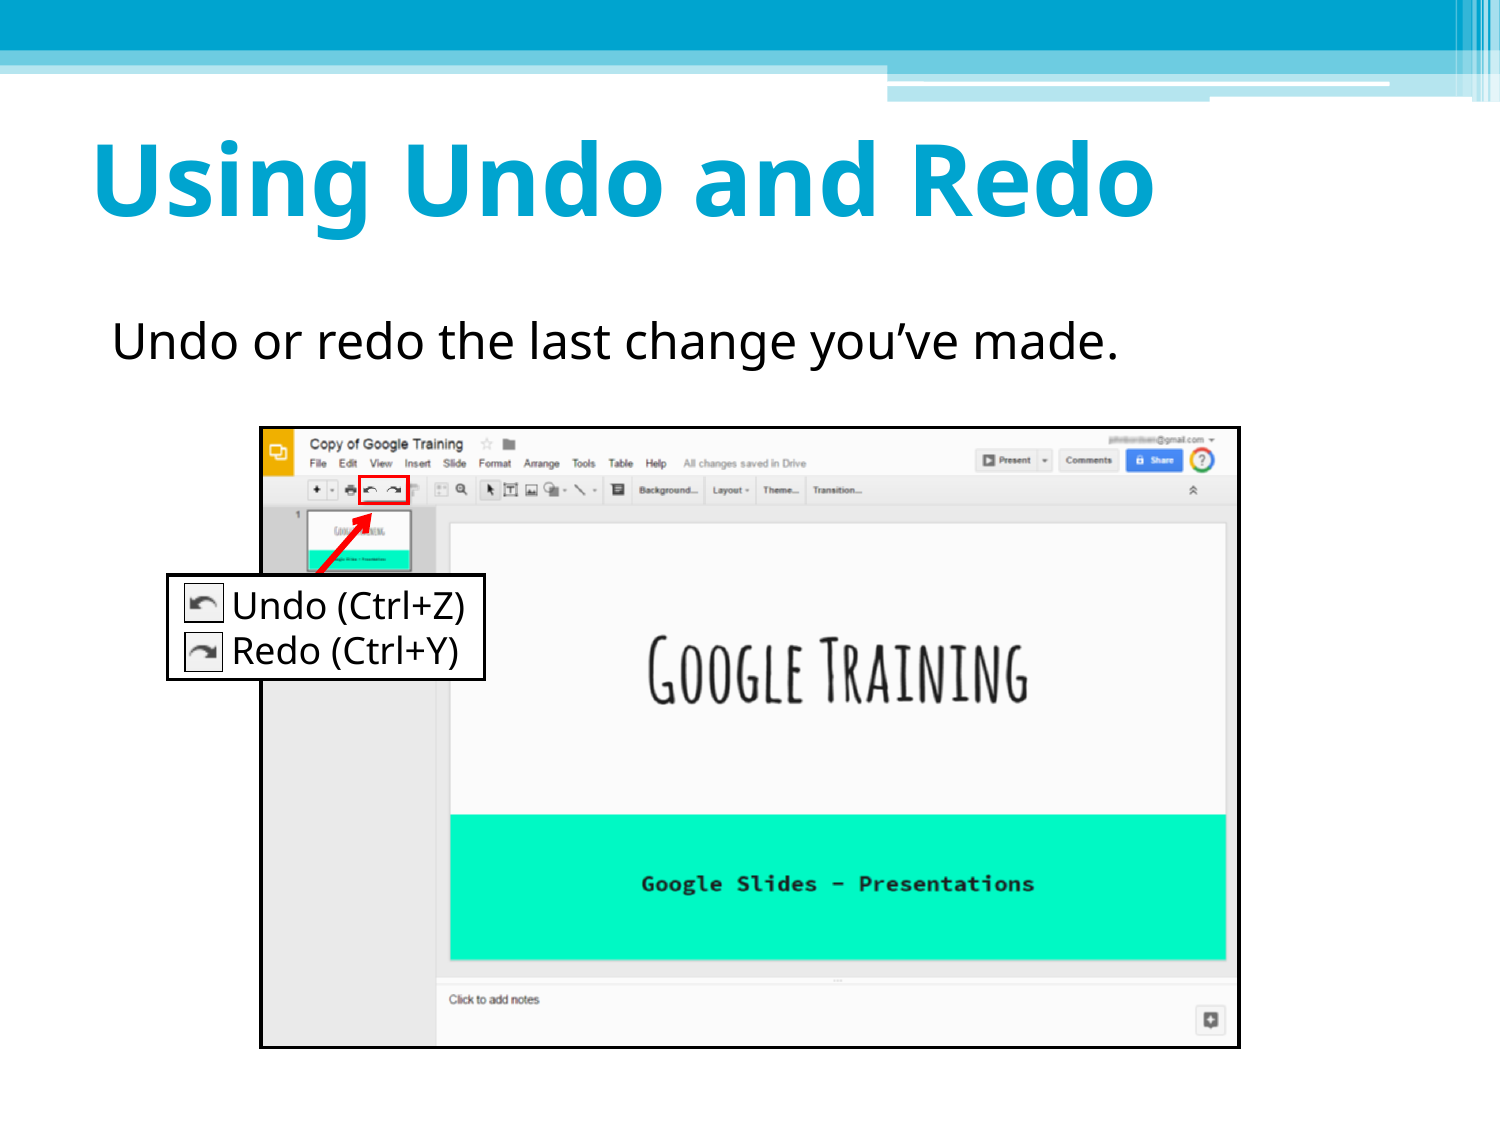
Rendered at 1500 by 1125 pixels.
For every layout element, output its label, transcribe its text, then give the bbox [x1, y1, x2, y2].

text_box Undo (Ctrl+Z) Redo (Ctrl+Y) [167, 574, 262, 680]
picture [262, 428, 1238, 1046]
list Undo or redo the last change you’ve made. [75, 302, 1418, 453]
picture [185, 584, 223, 622]
picture [185, 633, 222, 671]
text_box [284, 513, 372, 614]
title Using Undo and Redo [75, 90, 1418, 263]
